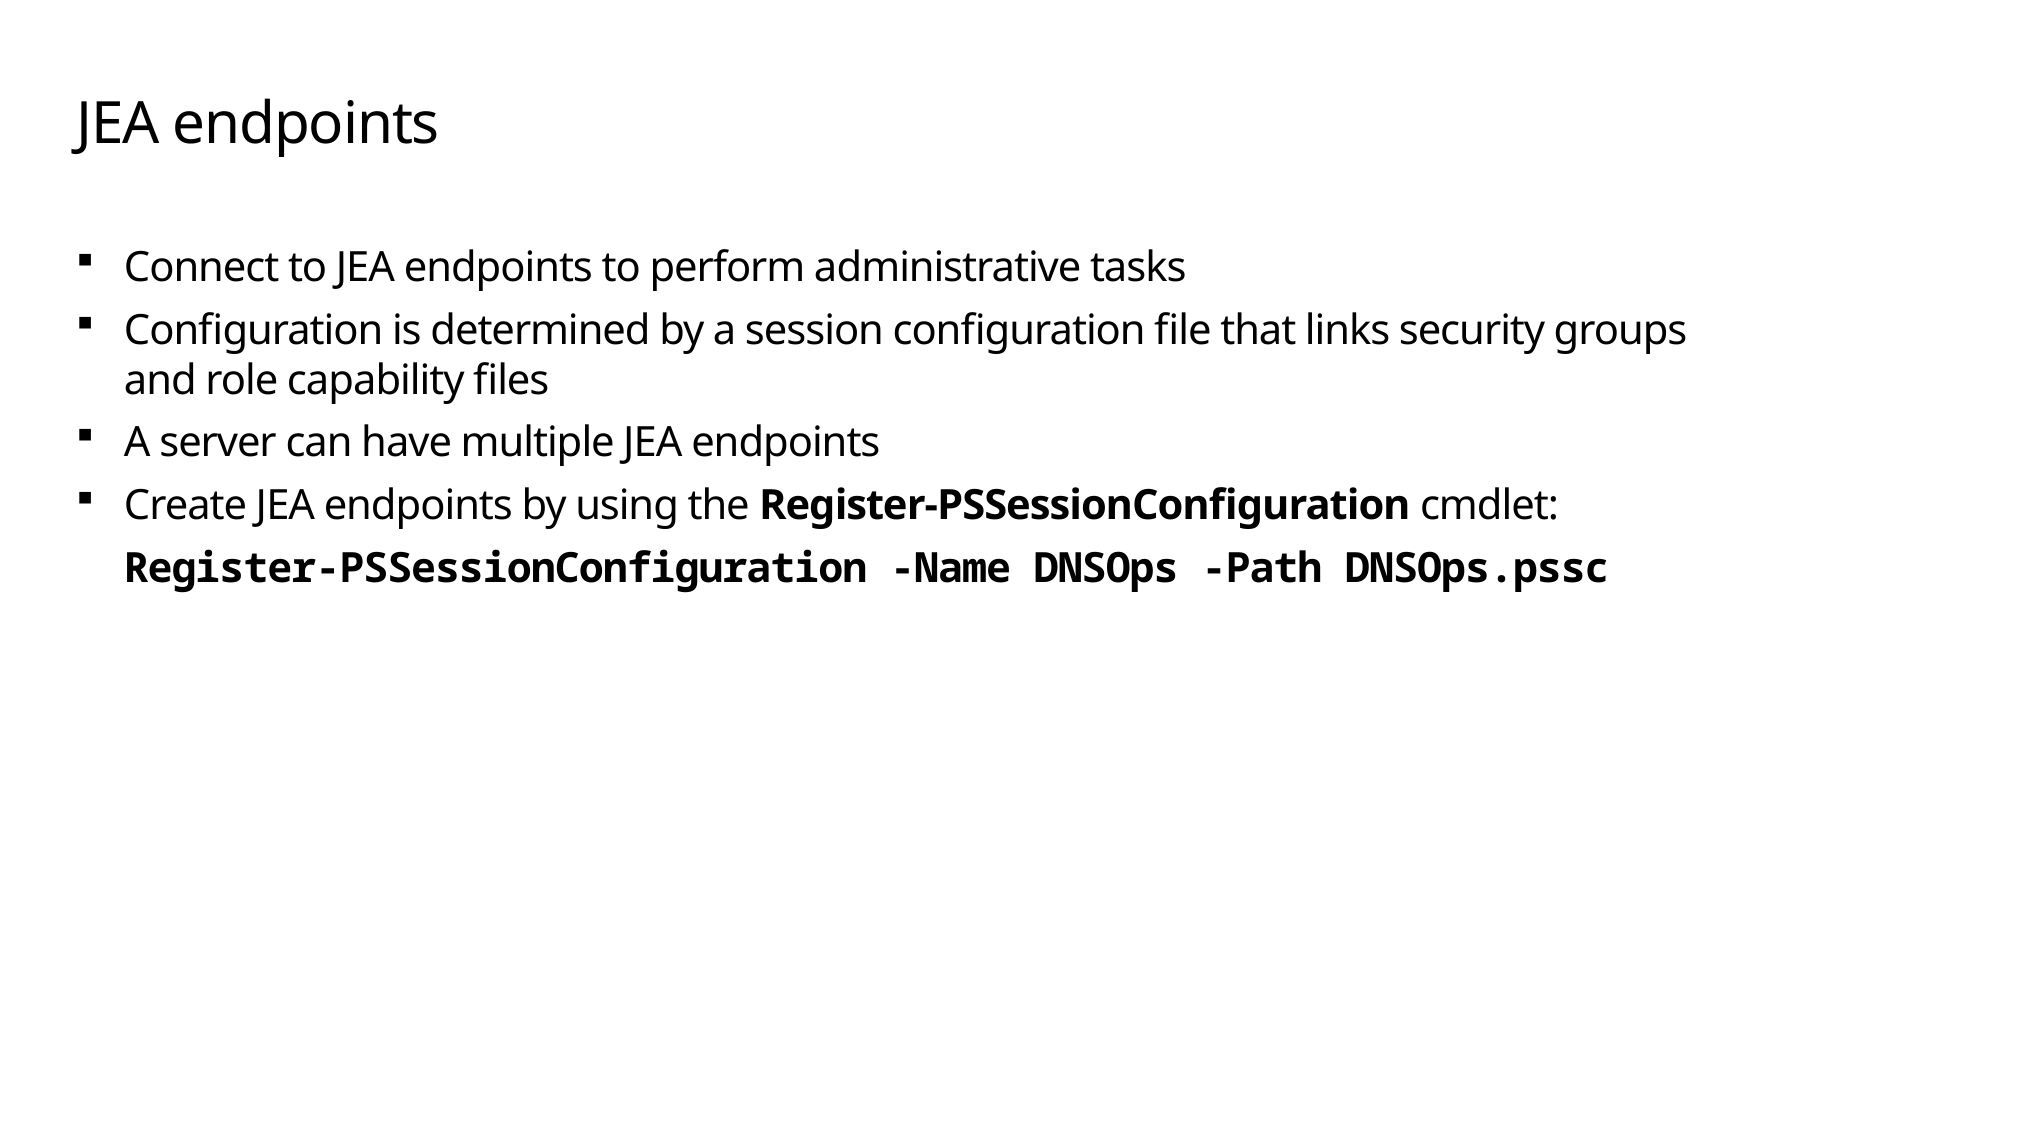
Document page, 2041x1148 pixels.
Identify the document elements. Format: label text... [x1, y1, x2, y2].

title JEA endpoints [76, 93, 1968, 161]
list Connect to JEA endpoints to perform administrative tasks Configuration is determined by a session configuration file that links security groups and role capability files A server can have multiple JEA endpoints Create JEA endpoints by using the Register-PSSessionConfiguration cmdlet: Register-PSSessionConfiguration -Name DNSOps -Path DNSOps.pssc [76, 240, 1970, 1074]
